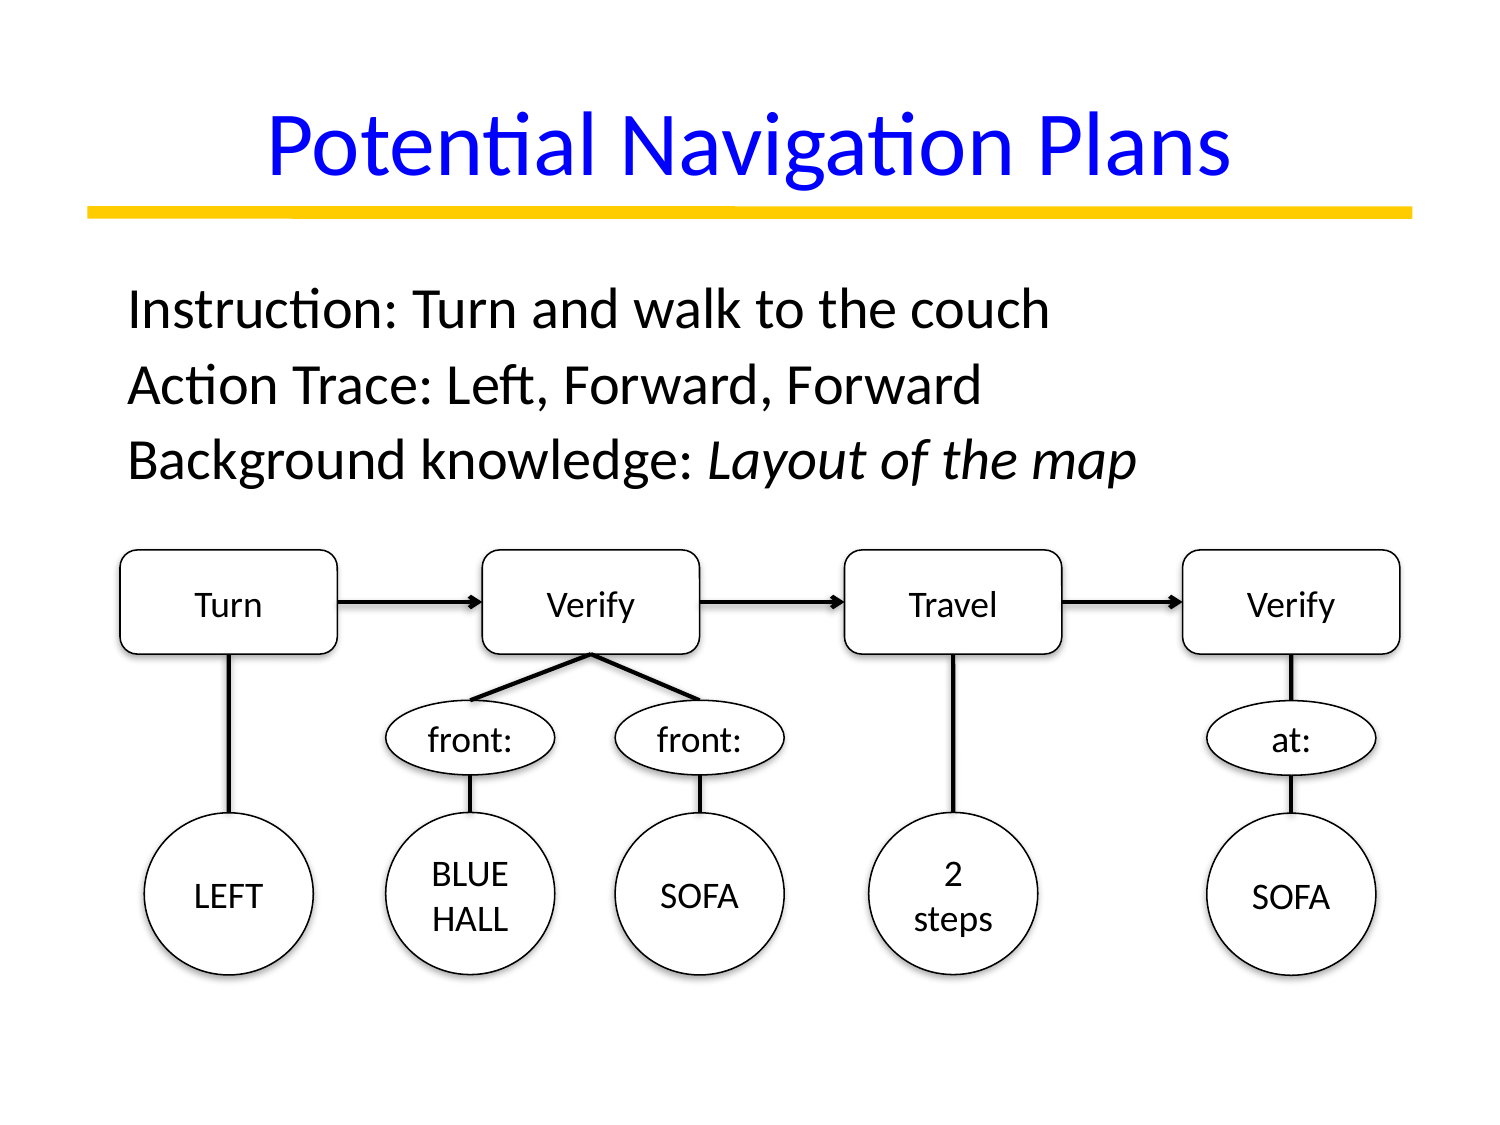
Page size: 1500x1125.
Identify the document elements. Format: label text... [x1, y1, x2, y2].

title Potential Navigation Plans [75, 45, 1425, 233]
text_box Action Trace: Left, Forward, Forward [112, 339, 1390, 414]
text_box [119, 549, 1401, 976]
text_box Instruction: Turn and walk to the couch [112, 262, 1390, 339]
text_box Background knowledge: Layout of the map [112, 414, 1390, 499]
